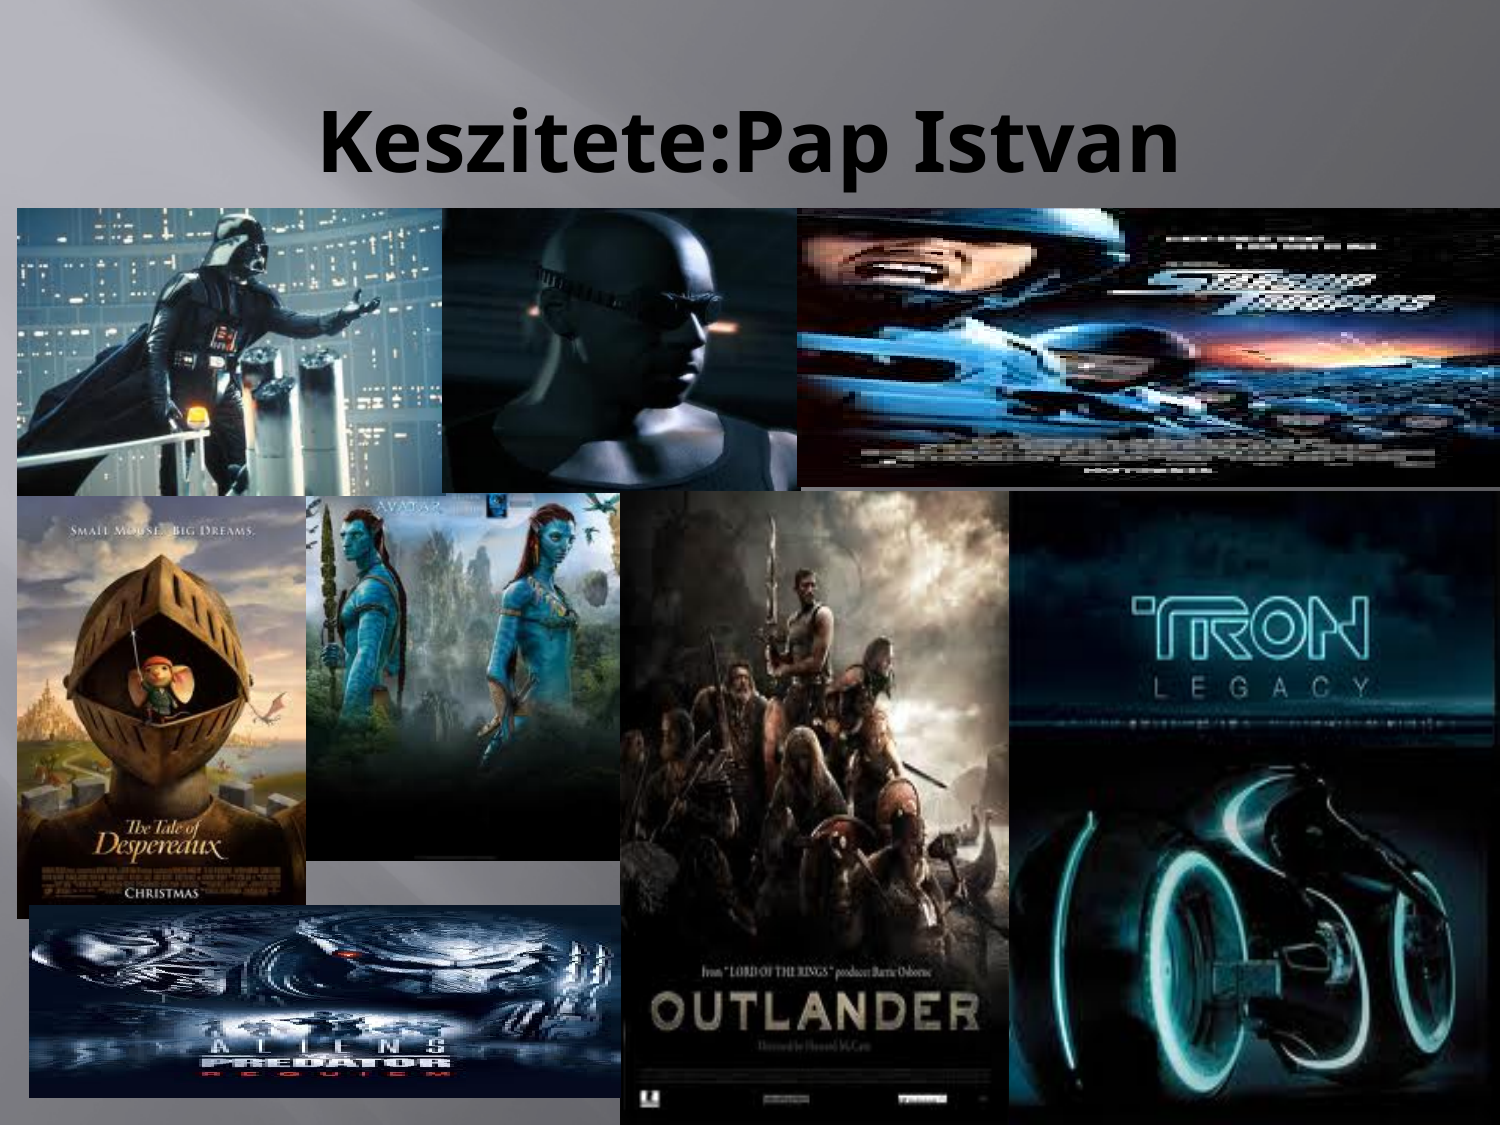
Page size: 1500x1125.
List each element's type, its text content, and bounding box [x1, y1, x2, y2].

title Keszitete:Pap Istvan [75, 45, 1425, 207]
picture [17, 207, 1500, 1125]
